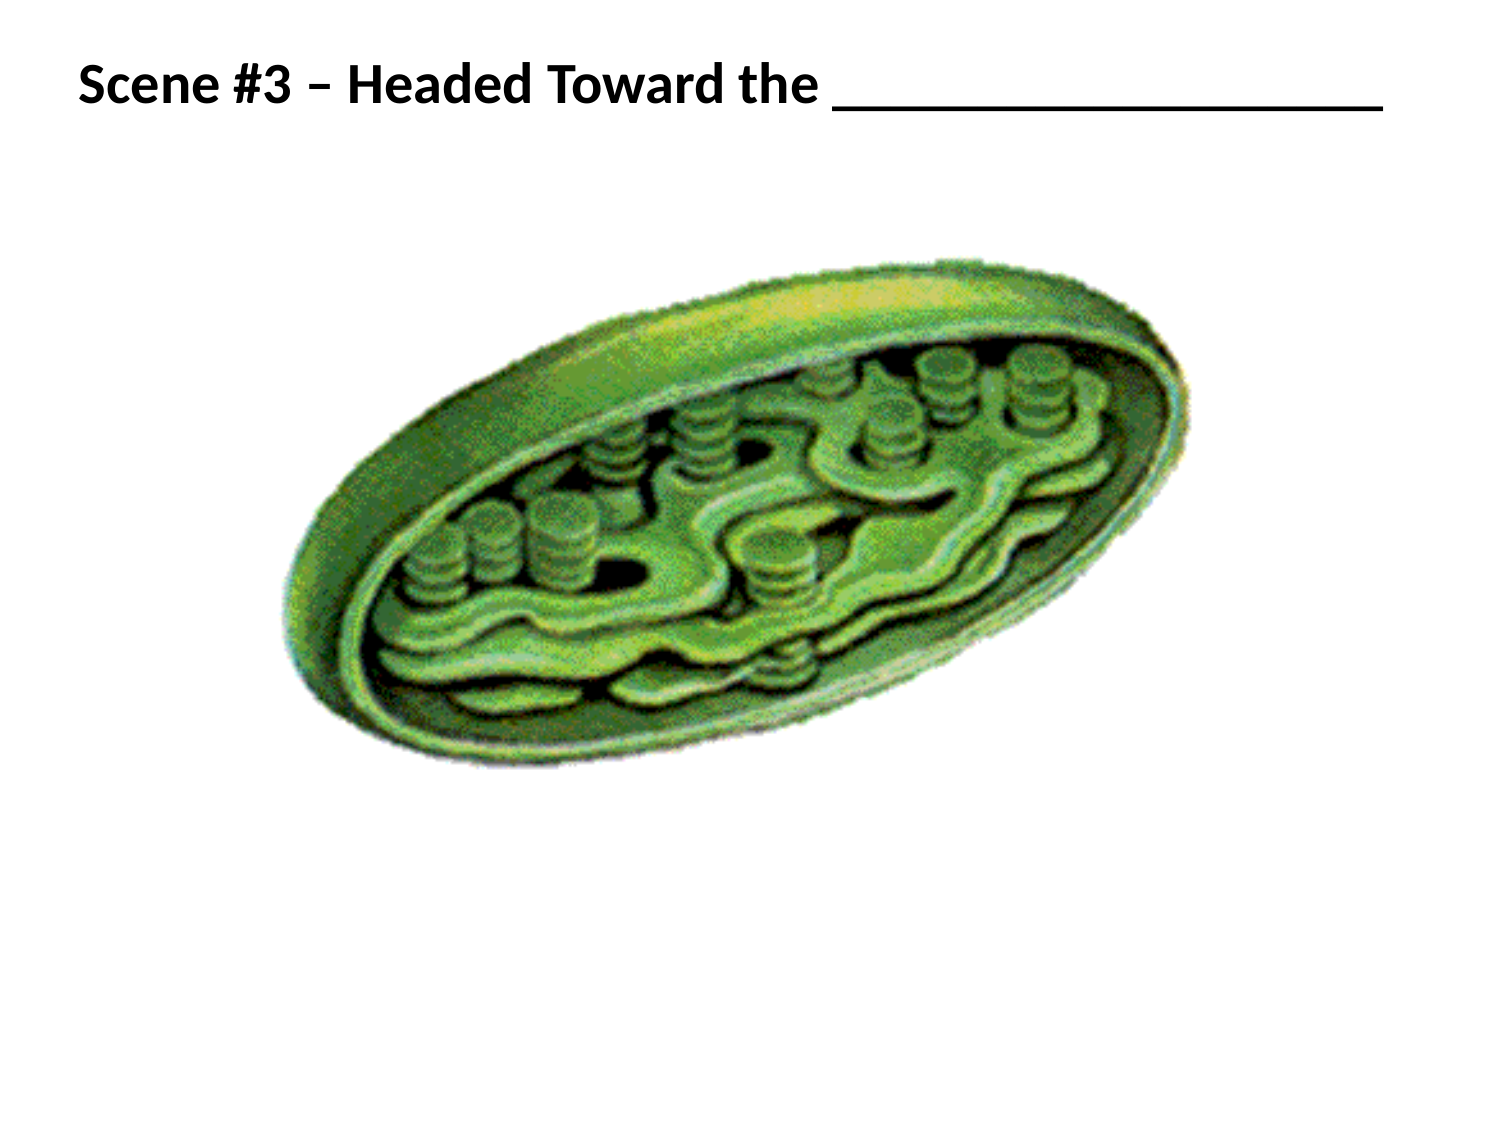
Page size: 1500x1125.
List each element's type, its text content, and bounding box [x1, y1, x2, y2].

text_box Scene #3 – Headed Toward the ___________________ [37, 37, 1425, 123]
picture [274, 249, 1198, 776]
